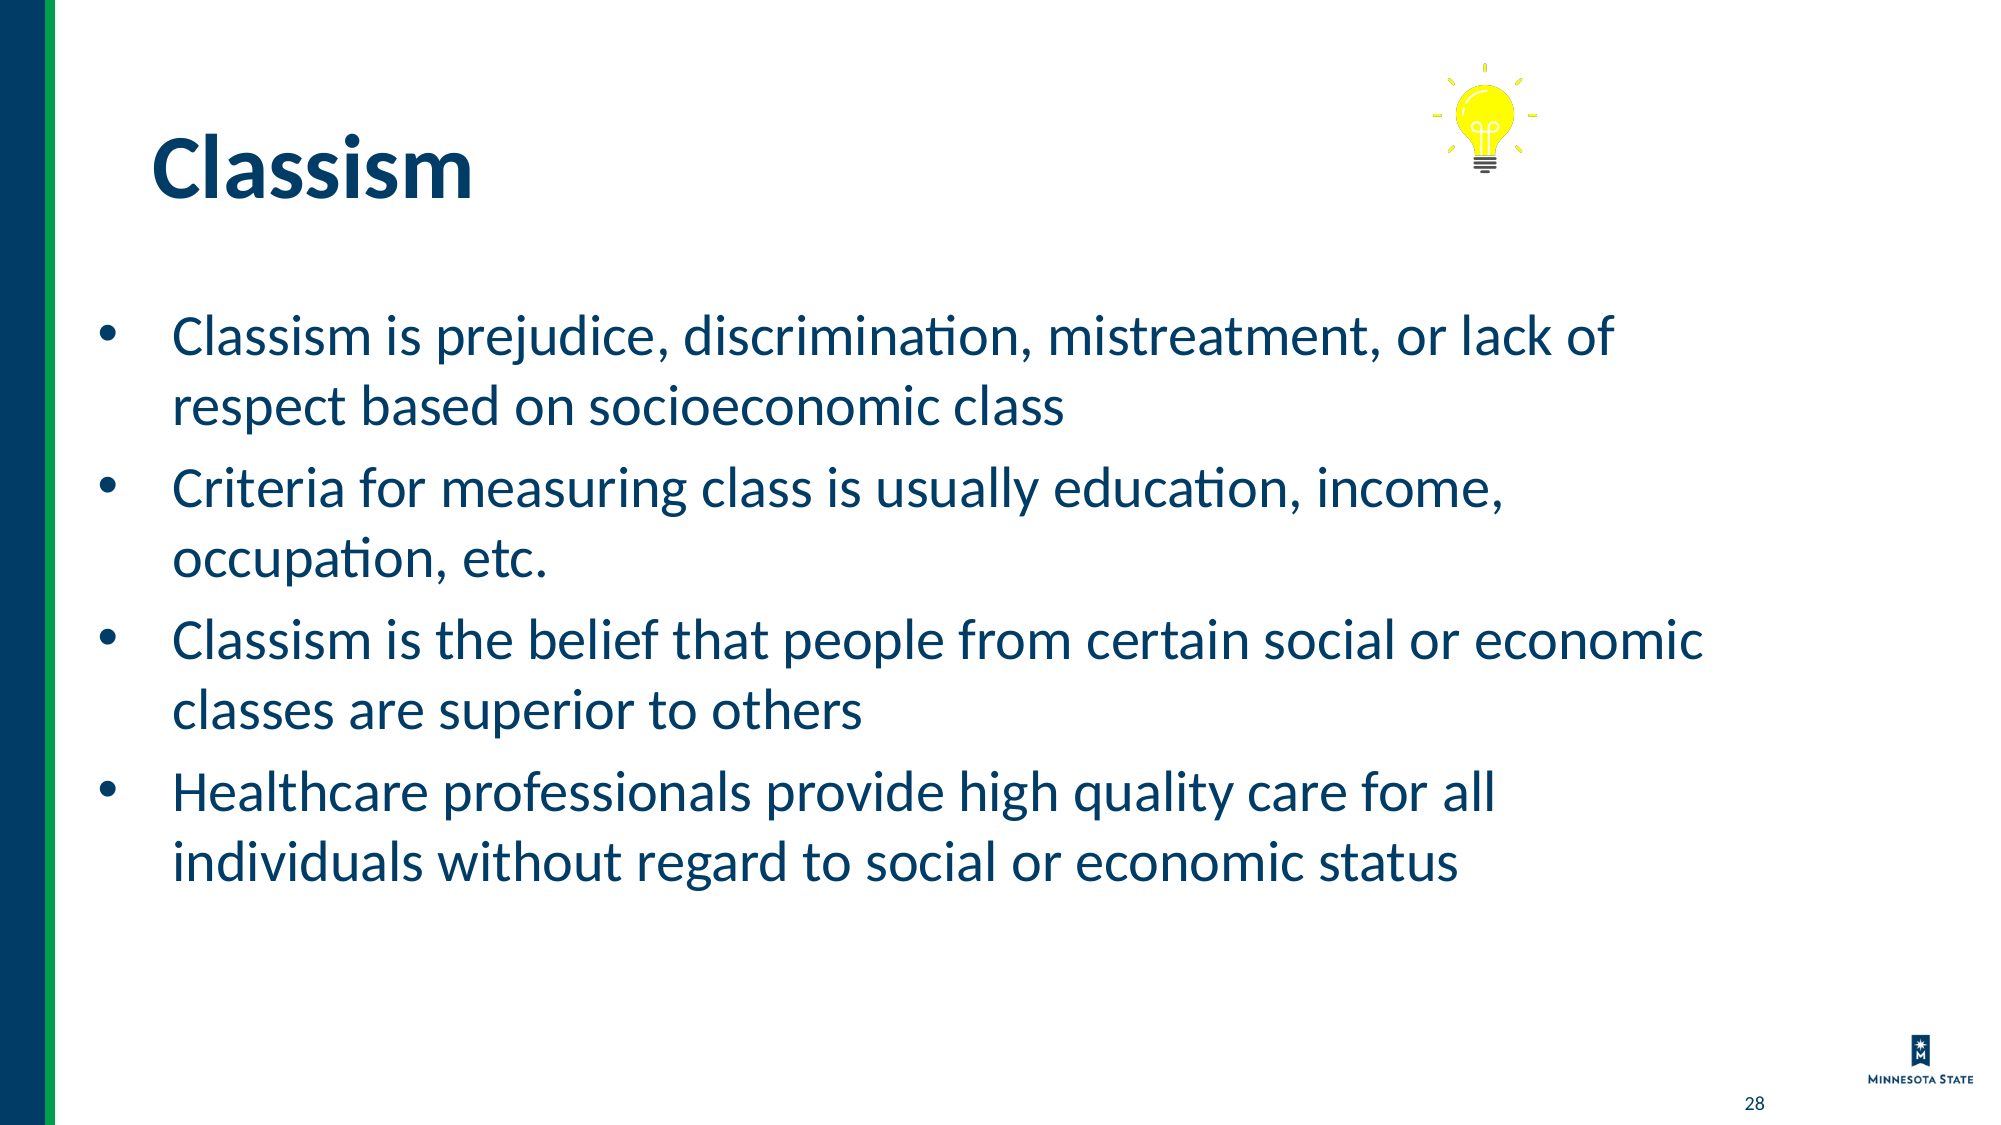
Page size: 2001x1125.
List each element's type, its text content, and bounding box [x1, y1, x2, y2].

picture [1403, 34, 1566, 197]
slide_number 28 [1674, 1083, 1780, 1122]
title Classism [137, 59, 1863, 278]
list Classism is prejudice, discrimination, mistreatment, or lack of respect based on socioeconomic class Criteria for measuring class is usually education, income, occupation, etc. Classism is the belief that people from certain social or economic classes are superior to others Healthcare professionals provide high quality care for all individuals without regard to social or economic status [82, 289, 1725, 1075]
picture [1823, 1028, 2001, 1095]
